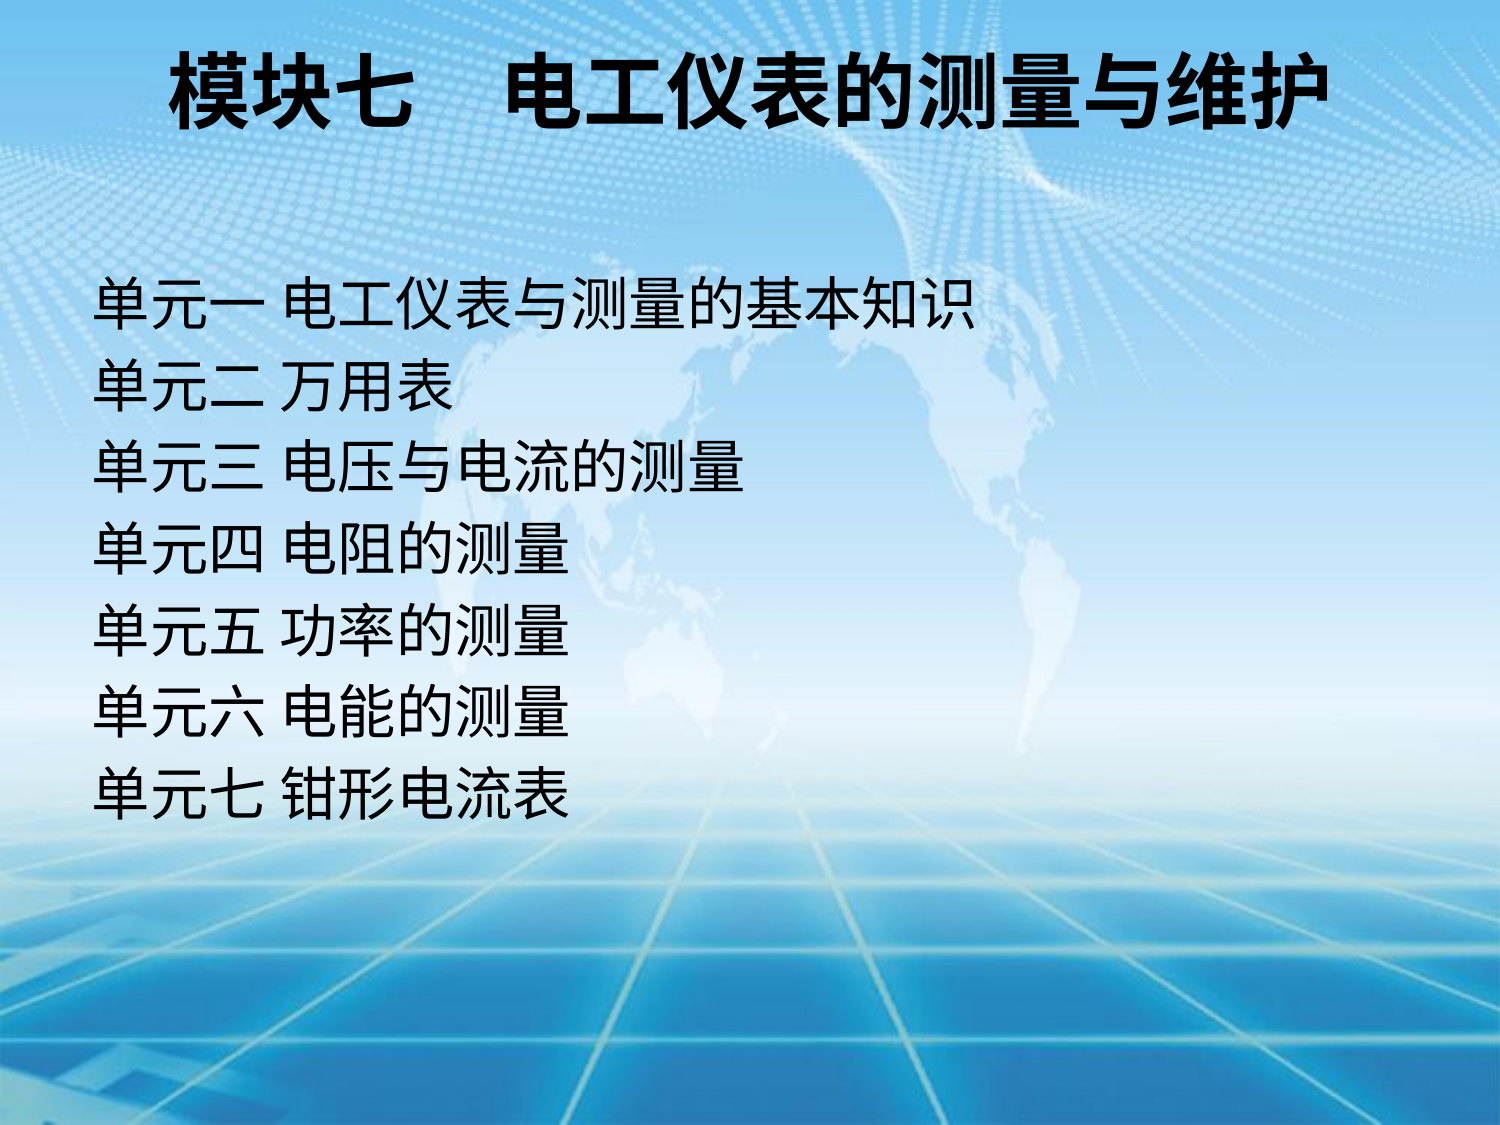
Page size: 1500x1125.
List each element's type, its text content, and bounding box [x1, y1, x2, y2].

text_box 单元一 电工仪表与测量的基本知识 单元二 万用表 单元三 电压与电流的测量 单元四 电阻的测量 单元五 功率的测量 单元六 电能的测量 单元七 钳形电流表 [76, 259, 1427, 1002]
text_box 模块七 电工仪表的测量与维护 [74, 45, 1425, 233]
picture [0, 0, 1500, 1125]
